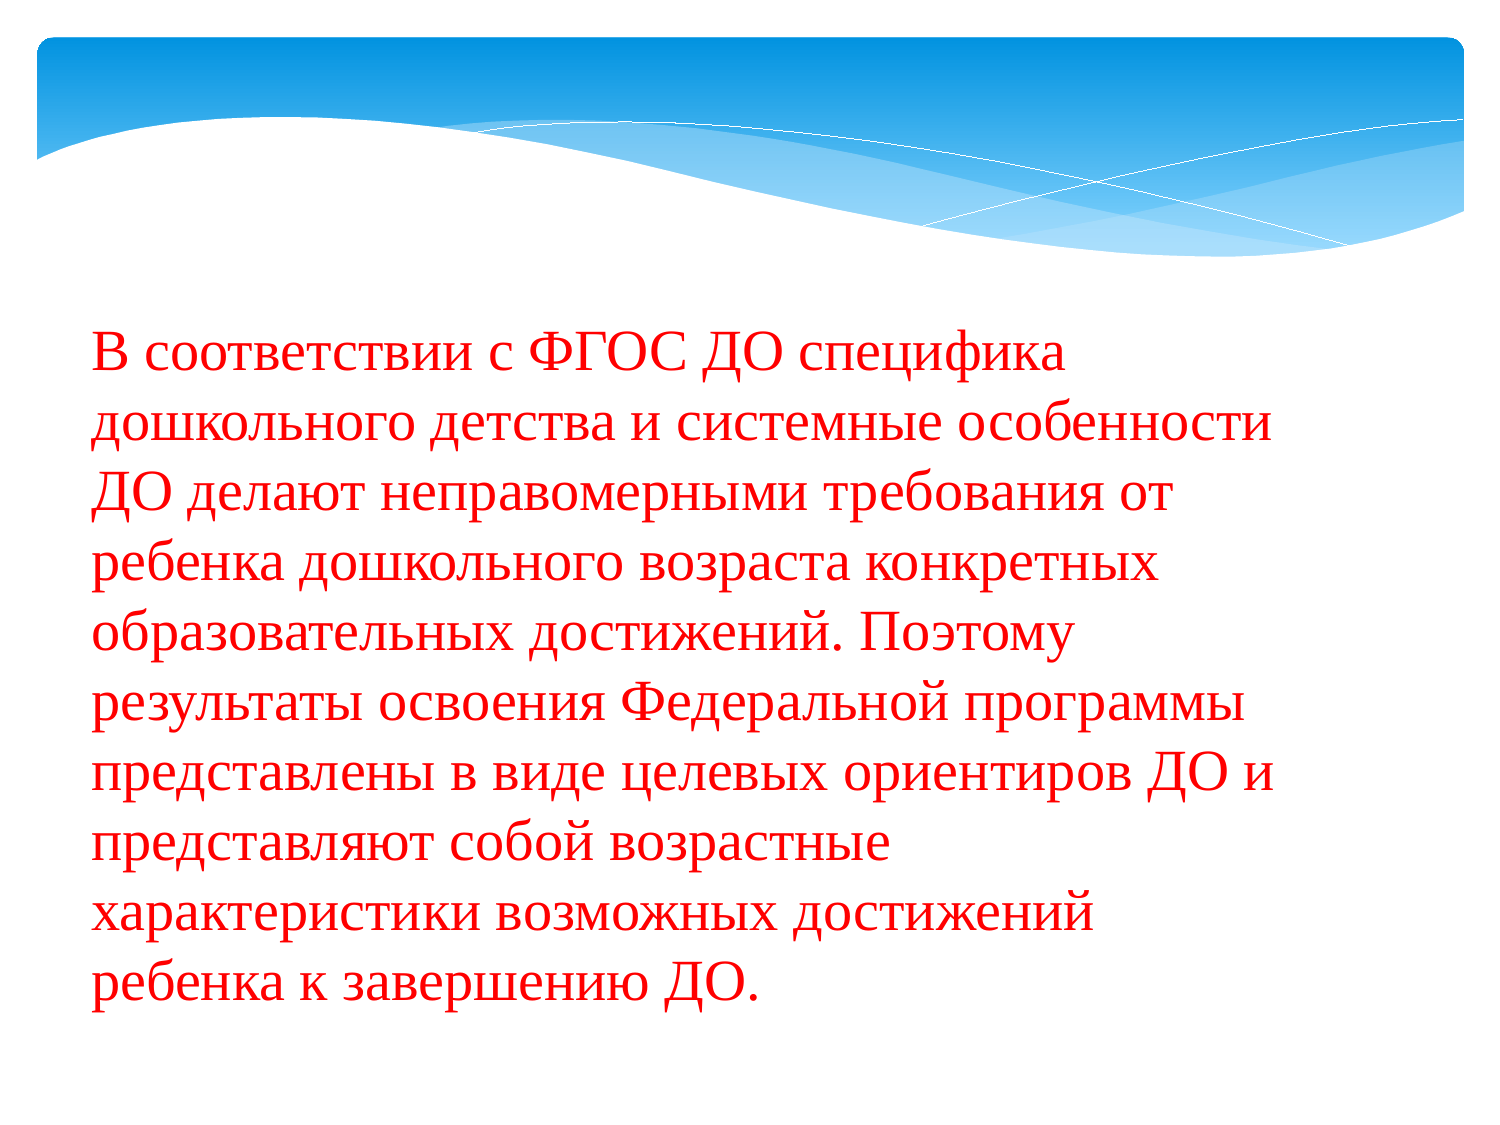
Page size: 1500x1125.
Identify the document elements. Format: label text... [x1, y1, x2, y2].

text_box В соответствии с ФГОС ДО специфика дошкольного детства и системные особенности ДО делают неправомерными требования от ребенка дошкольного возраста конкретных образовательных достижений. Поэтому результаты освоения Федеральной программы представлены в виде целевых ориентиров ДО и представляют собой возрастные характеристики возможных достижений ребенка к завершению ДО. [76, 304, 1306, 1020]
